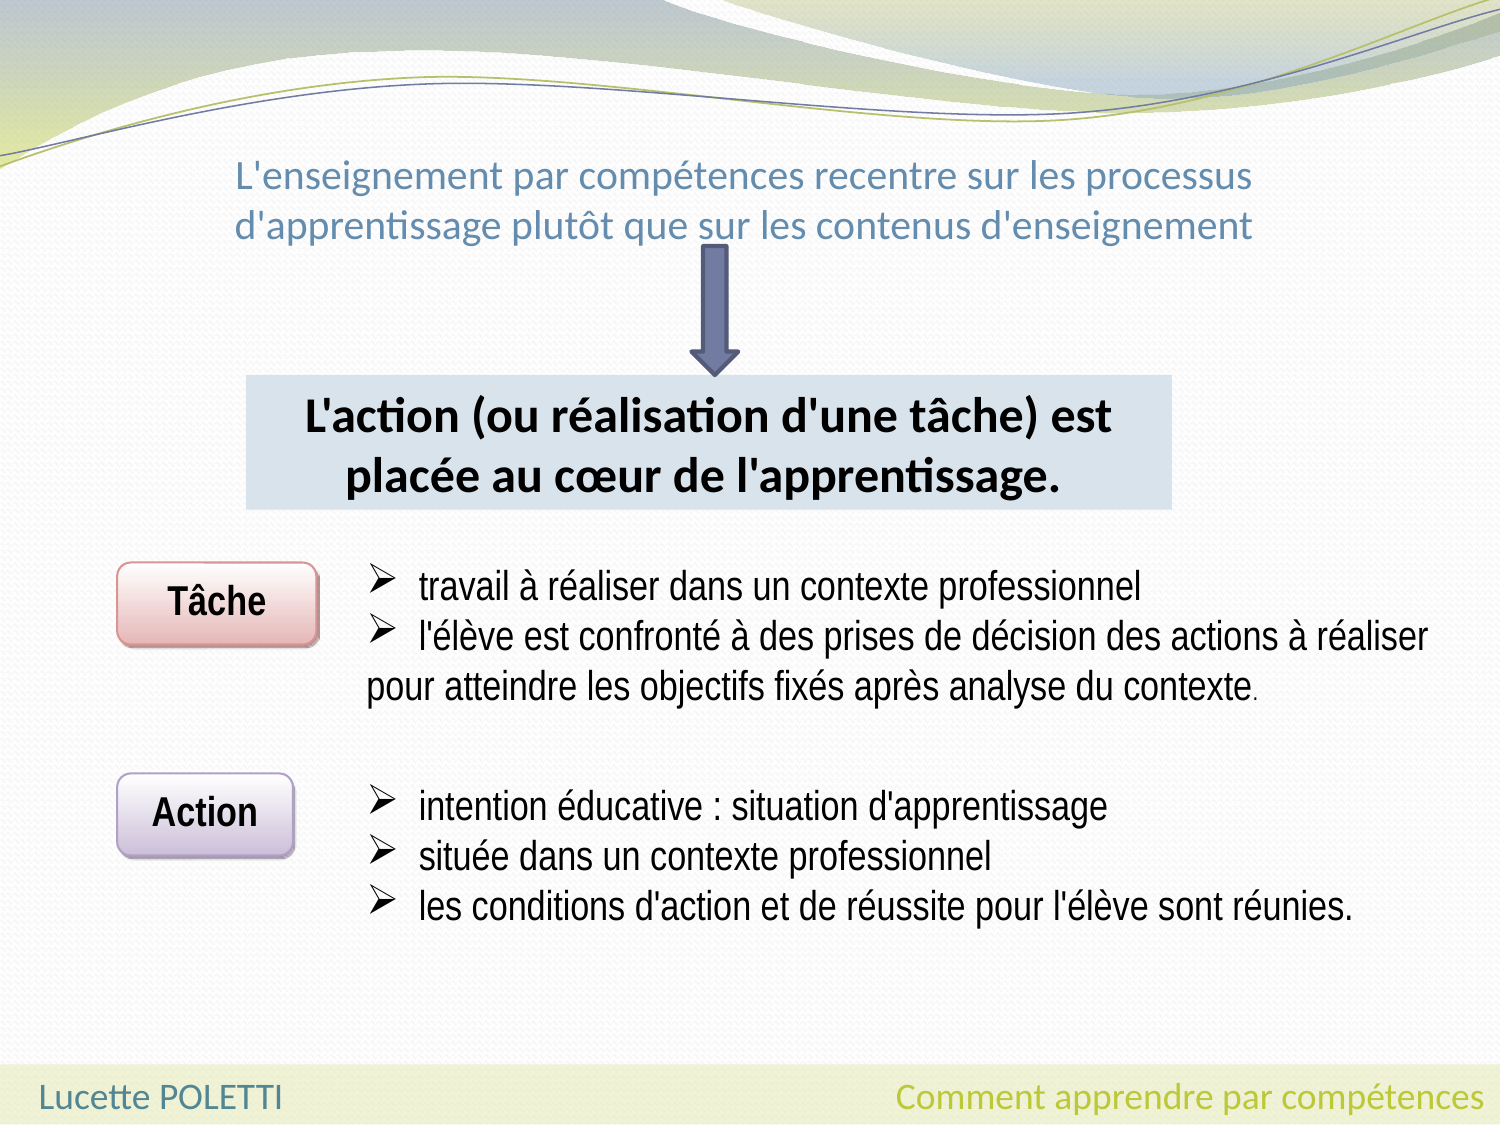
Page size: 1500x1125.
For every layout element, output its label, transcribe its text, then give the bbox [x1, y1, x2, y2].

text_box travail à réaliser dans un contexte professionnel l'élève est confronté à des prises de décision des actions à réaliser pour atteindre les objectifs fixés après analyse du contexte. [351, 551, 1465, 717]
text_box L'action (ou réalisation d'une tâche) est placée au cœur de l'apprentissage. [246, 374, 1172, 510]
text_box L'enseignement par compétences recentre sur les processus d'apprentissage plutôt que sur les contenus d'enseignement [210, 140, 1278, 256]
text_box [689, 243, 741, 378]
text_box Action [117, 773, 293, 856]
text_box Tâche [117, 562, 317, 645]
text_box intention éducative : situation d'apprentissage située dans un contexte professionnel les conditions d'action et de réussite pour l'élève sont réunies. [351, 771, 1454, 937]
